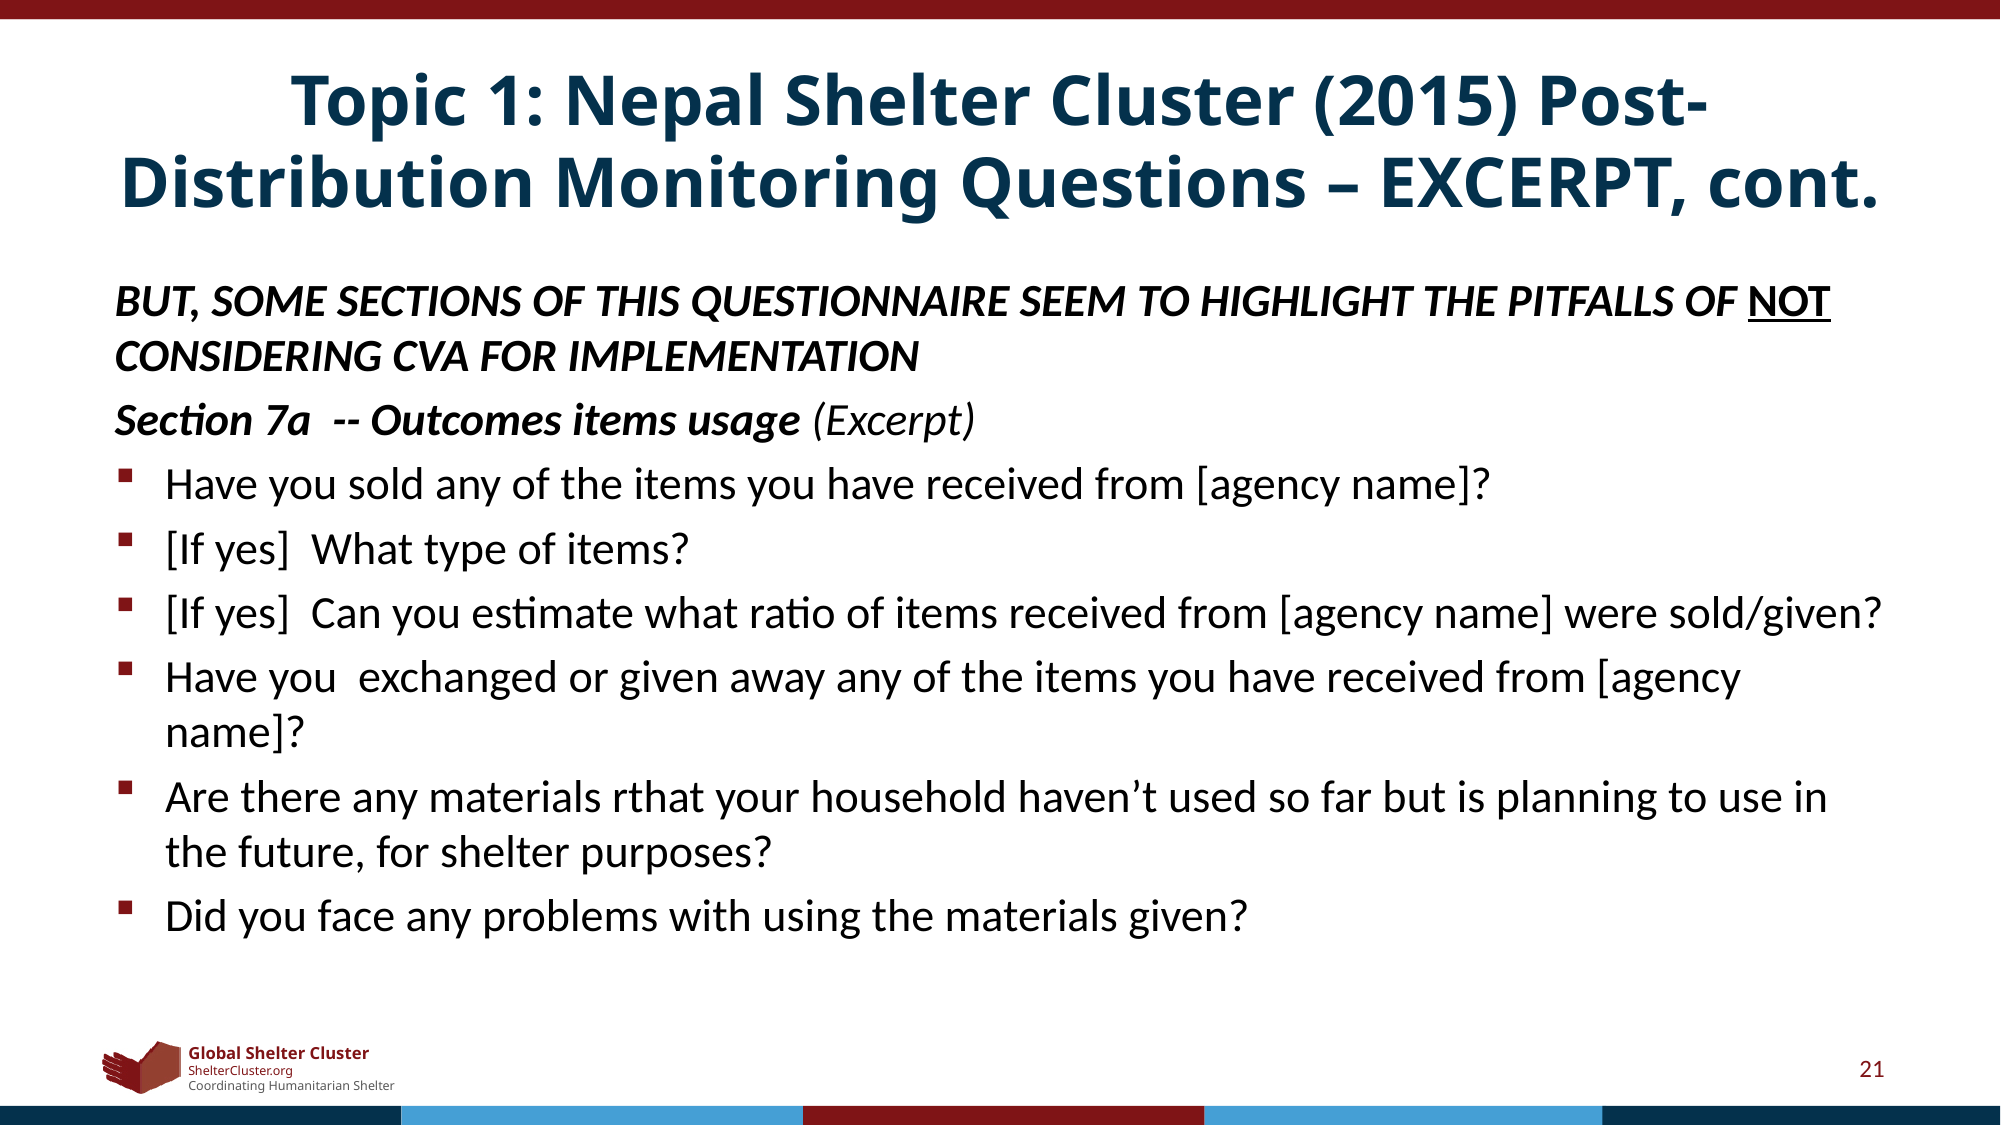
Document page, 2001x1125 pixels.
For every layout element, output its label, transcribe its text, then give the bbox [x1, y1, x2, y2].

title Topic 1: Nepal Shelter Cluster (2015) Post-Distribution Monitoring Questions – EXCERPT, cont. [99, 45, 1900, 233]
slide_number 21 [1433, 1037, 1900, 1098]
list BUT, SOME SECTIONS OF THIS QUESTIONNAIRE SEEM TO HIGHLIGHT THE PITFALLS OF NOT CONSIDERING CVA FOR IMPLEMENTATION Section 7a -- Outcomes items usage (Excerpt) Have you sold any of the items you have received from [agency name]? [If yes] What type of items? [If yes] Can you estimate what ratio of items received from [agency name] were sold/given? Have you exchanged or given away any of the items you have received from [agency name]? Are there any materials rthat your household haven’t used so far but is planning to use in the future, for shelter purposes? Did you face any problems with using the materials given? [99, 262, 1900, 1005]
picture [102, 1041, 181, 1094]
